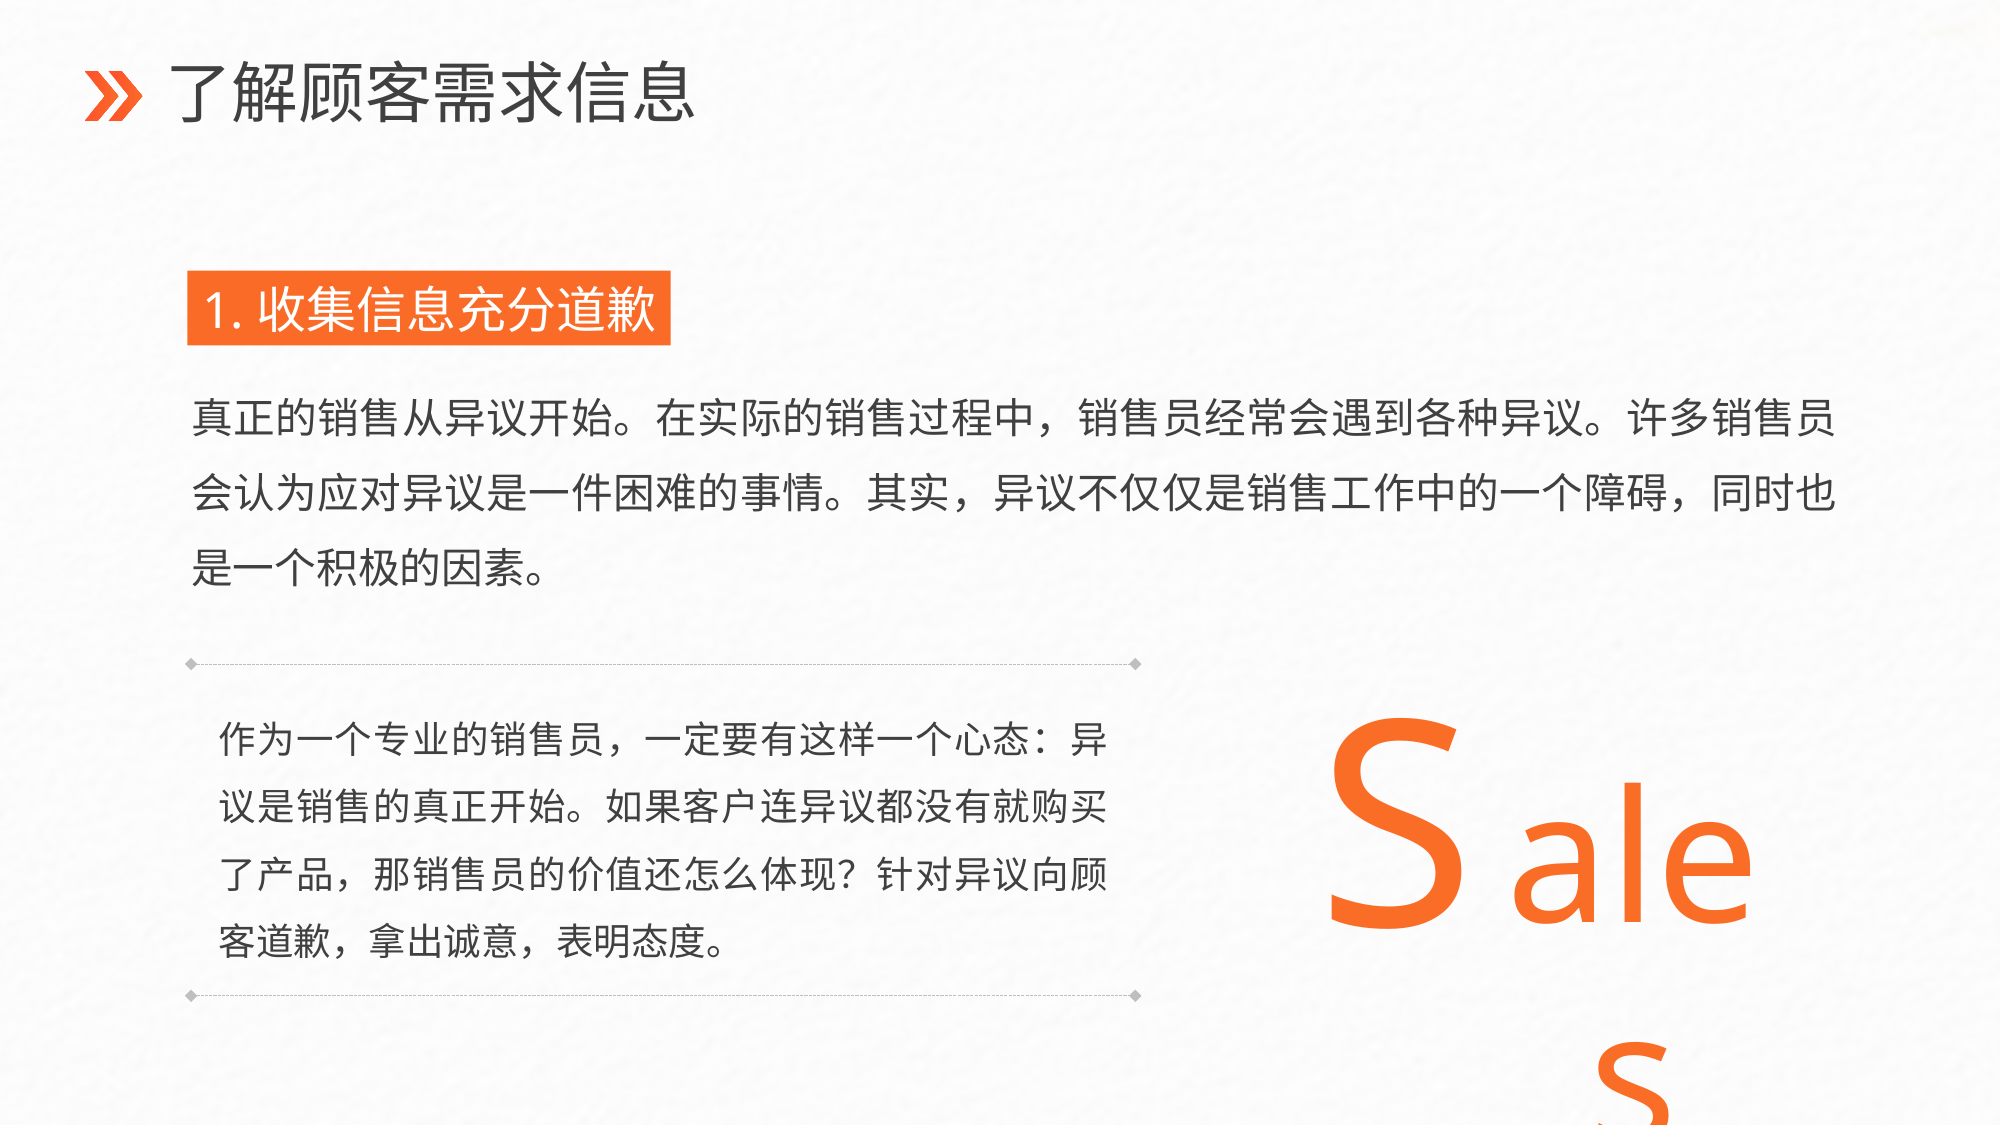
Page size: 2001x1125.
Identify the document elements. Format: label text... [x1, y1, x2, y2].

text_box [190, 664, 1136, 996]
text_box 真正的销售从异议开始。在实际的销售过程中，销售员经常会遇到各种异议。许多销售员会认为应对异议是一件困难的事情。其实，异议不仅仅是销售工作中的一个障碍，同时也是一个积极的因素。 [176, 359, 1852, 599]
text_box 了解顾客需求信息 [150, 43, 714, 139]
text_box ales [1457, 731, 1809, 1125]
text_box S [1265, 631, 1528, 992]
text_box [84, 71, 143, 121]
text_box 1.收集信息充分道歉 [187, 270, 671, 346]
